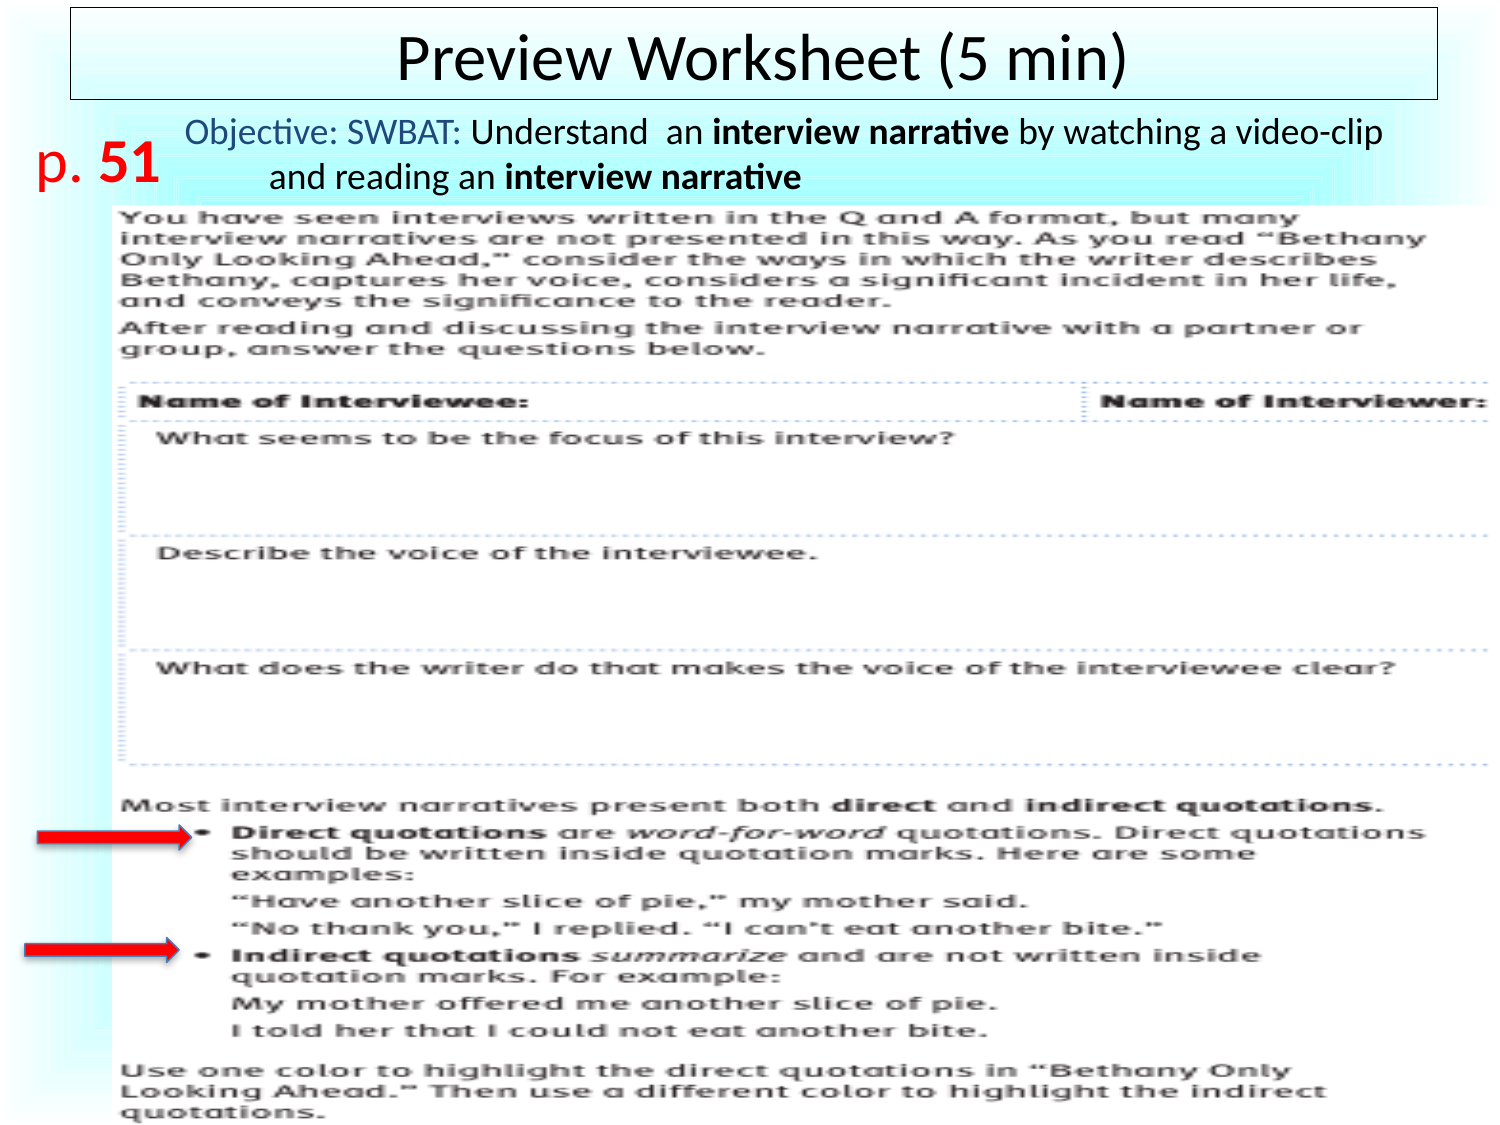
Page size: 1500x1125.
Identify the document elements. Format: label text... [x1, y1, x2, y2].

title Preview Worksheet (5 min) [70, 7, 1438, 100]
text_box [36, 830, 107, 845]
picture [112, 205, 1500, 1125]
text_box p. 51 [20, 112, 363, 203]
text_box Objective: SWBAT: Understand an interview narrative by watching a video-clip and reading an interview narrative [70, 99, 1413, 205]
text_box [24, 942, 107, 957]
